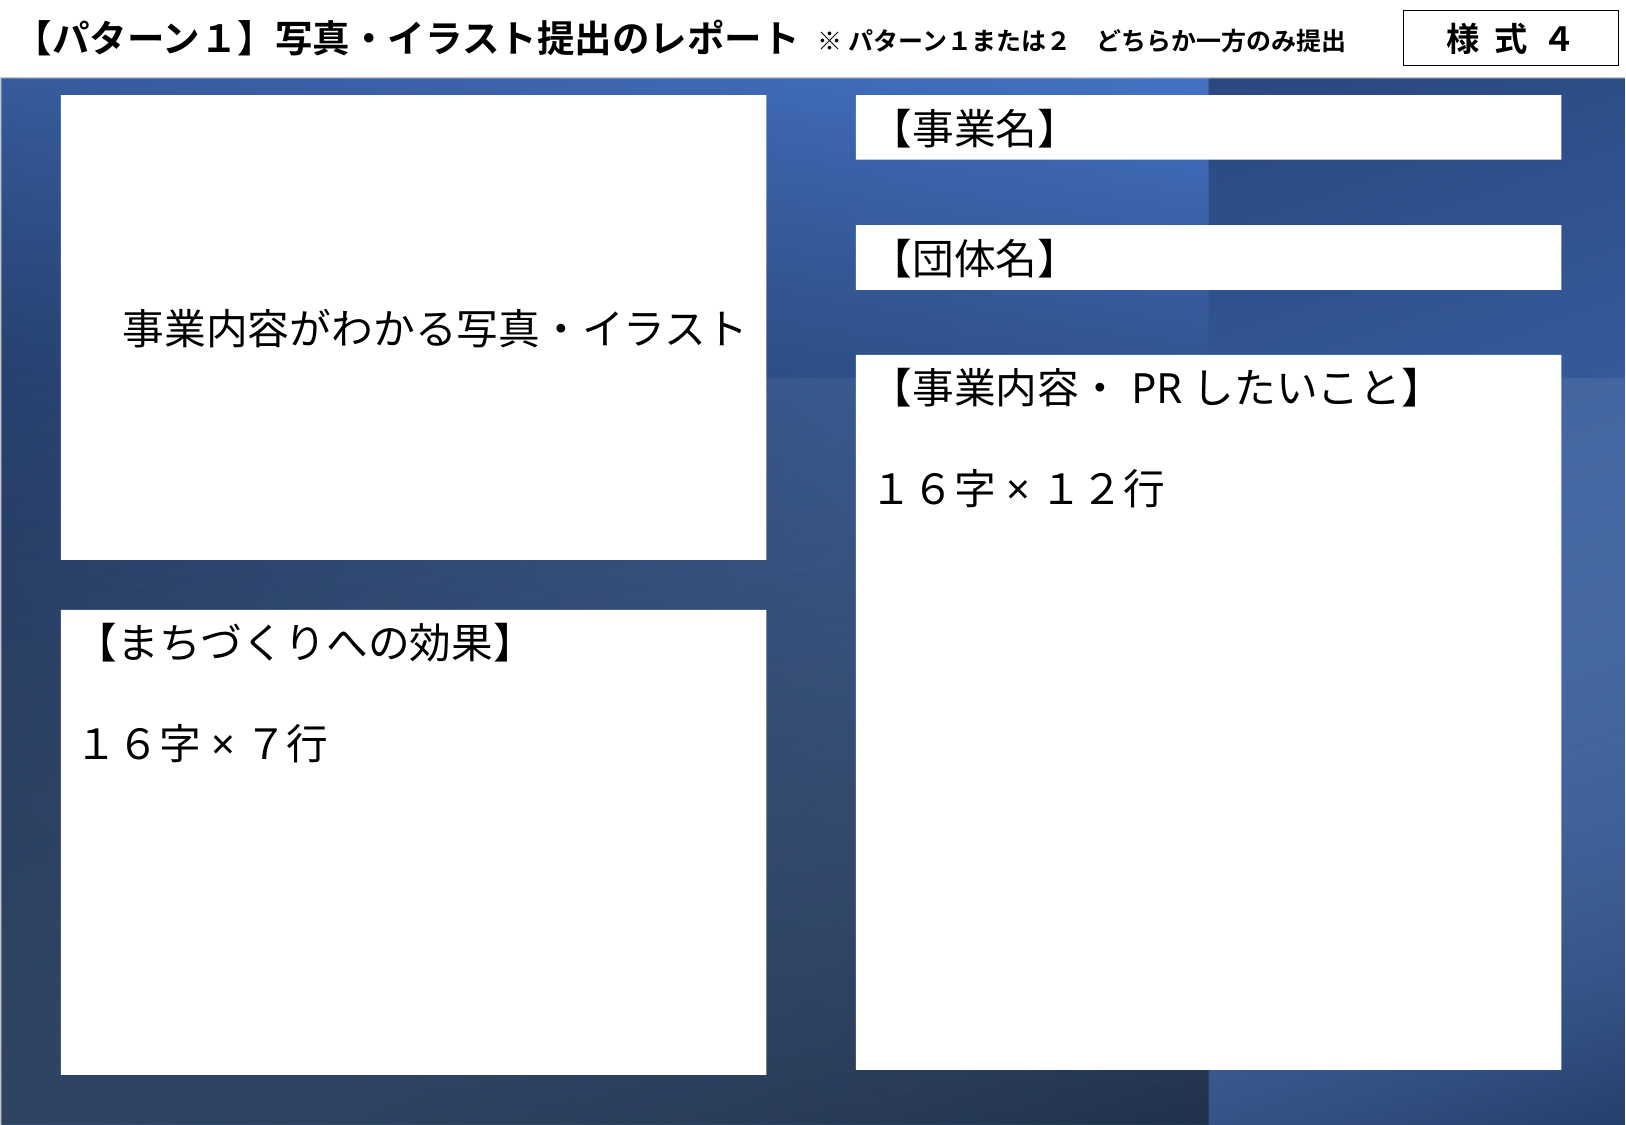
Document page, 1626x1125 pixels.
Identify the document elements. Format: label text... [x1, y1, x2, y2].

text_box 様 式 ４ [1403, 10, 1619, 66]
text_box ※パターン１または２ どちらか一方のみ提出 [802, 17, 1372, 63]
picture [0, 77, 1625, 1125]
text_box 【パターン１】写真・イラスト提出のレポート [0, 7, 818, 67]
